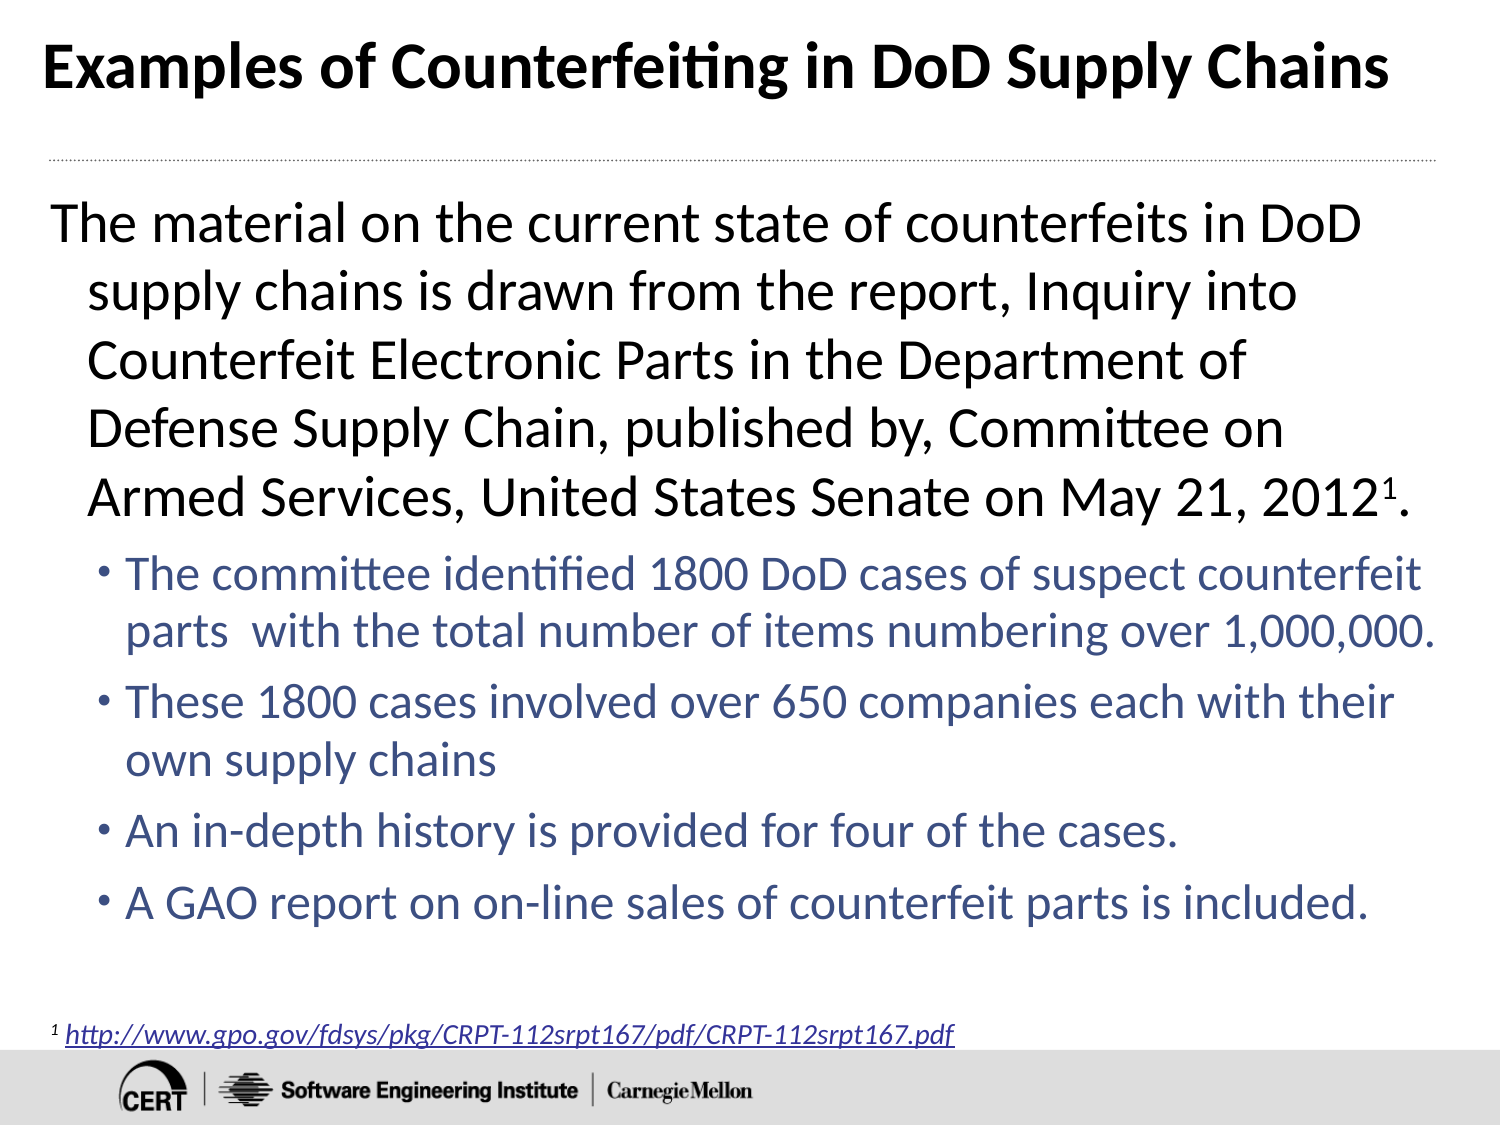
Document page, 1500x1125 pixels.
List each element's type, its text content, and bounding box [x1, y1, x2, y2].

list The material on the current state of counterfeits in DoD supply chains is drawn from the report, Inquiry into Counterfeit Electronic Parts in the Department of Defense Supply Chain, published by, Committee on Armed Services, United States Senate on May 21, 20121. The committee identified 1800 DoD cases of suspect counterfeit parts with the total number of items numbering over 1,000,000. These 1800 cases involved over 650 companies each with their own supply chains An in-depth history is provided for four of the cases. A GAO report on on-line sales of counterfeit parts is included. 1 http://www.gpo.gov/fdsys/pkg/CRPT-112srpt167/pdf/CRPT-112srpt167.pdf [49, 187, 1438, 1001]
title Examples of Counterfeiting in DoD Supply Chains [42, 37, 1434, 155]
picture [102, 1056, 765, 1117]
